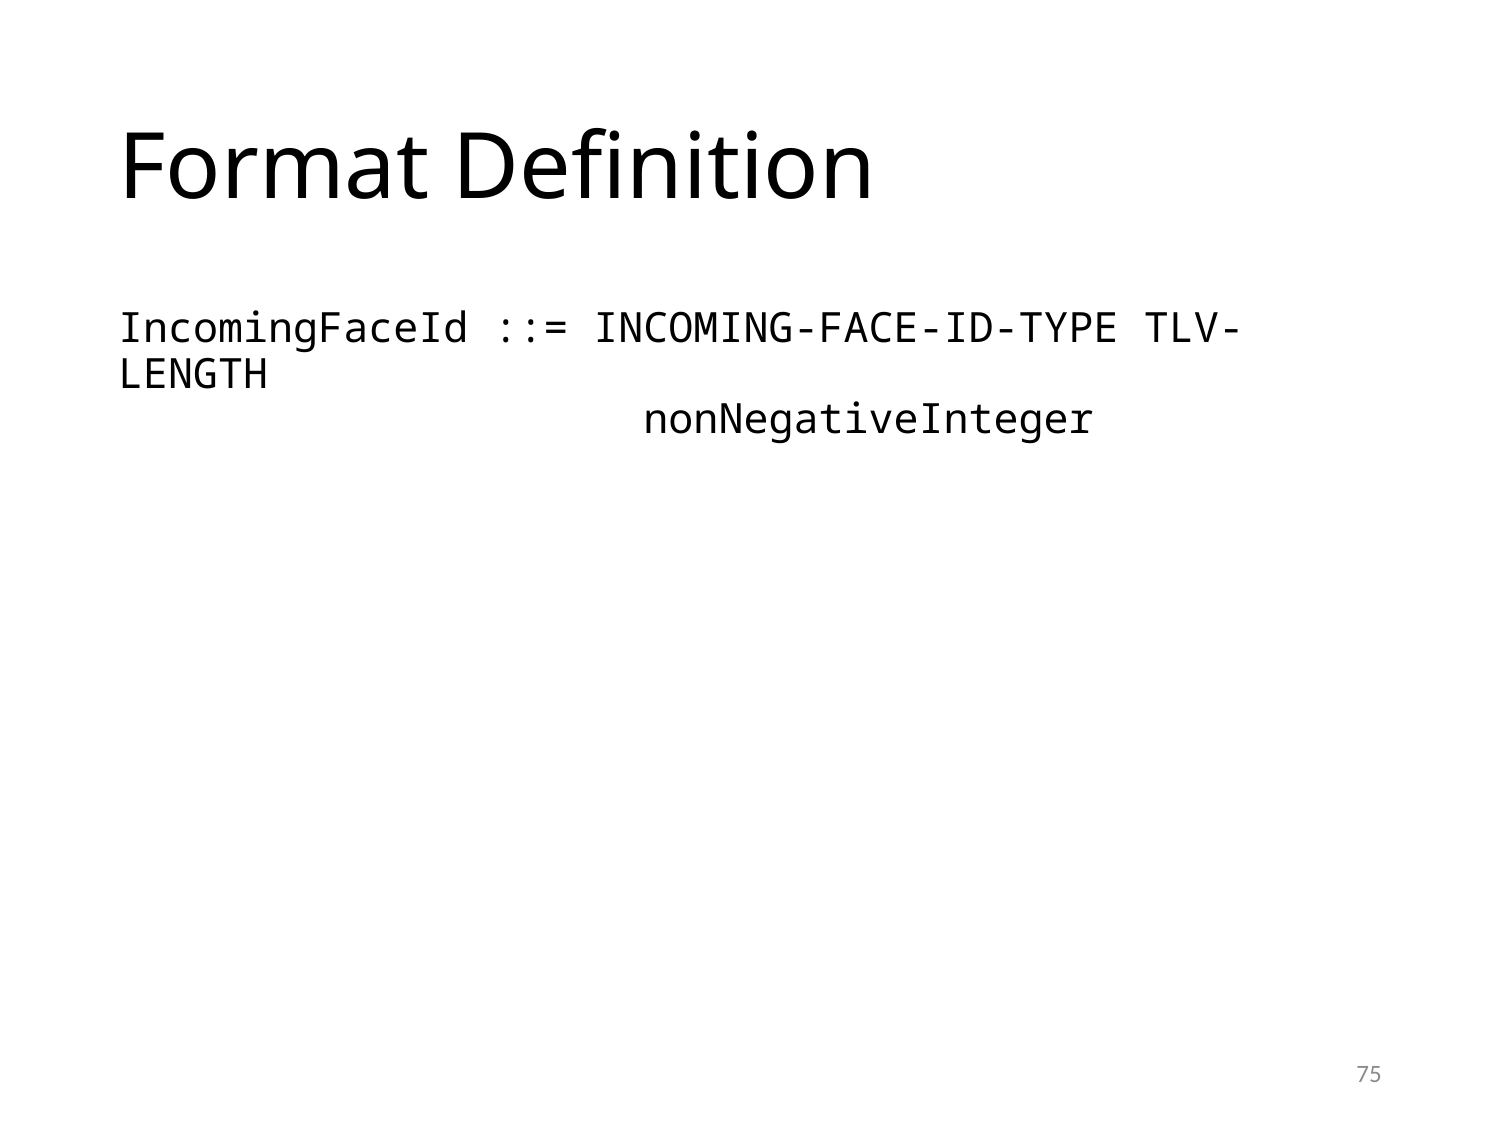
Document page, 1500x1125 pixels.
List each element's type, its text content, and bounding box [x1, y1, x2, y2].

list IncomingFaceId ::= INCOMING-FACE-ID-TYPE TLV-LENGTH nonNegativeInteger [103, 299, 1397, 1014]
title Format Definition [103, 59, 1397, 278]
slide_number 75 [1059, 1042, 1397, 1103]
